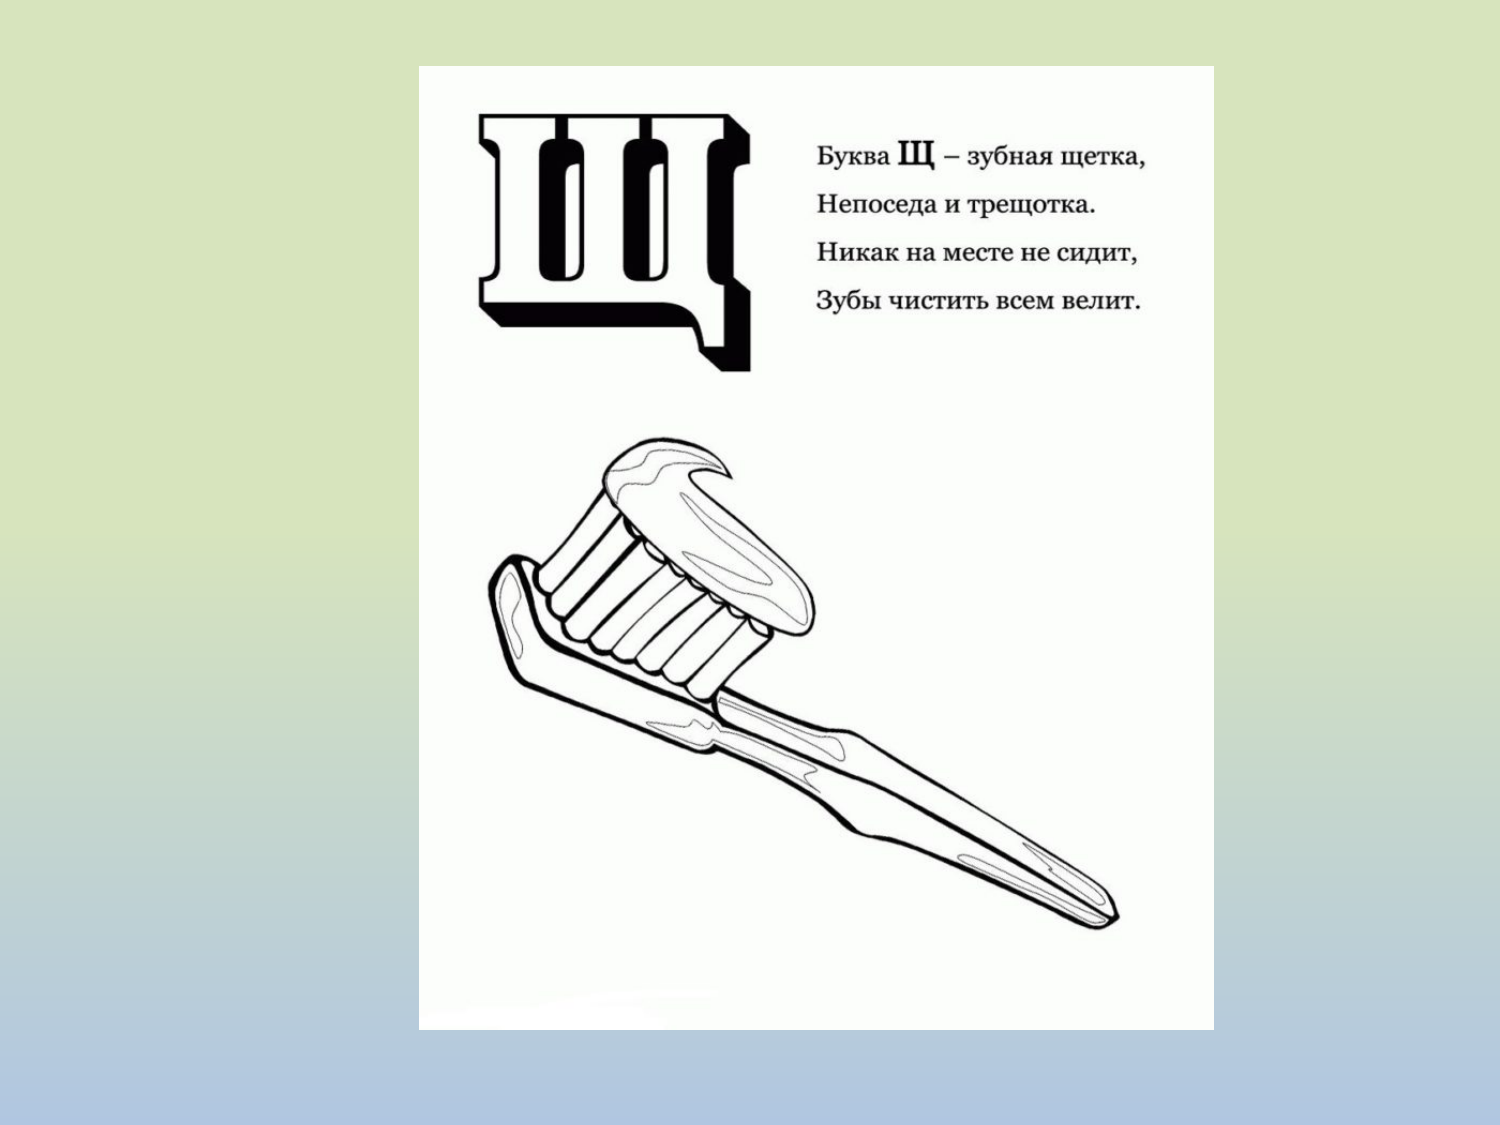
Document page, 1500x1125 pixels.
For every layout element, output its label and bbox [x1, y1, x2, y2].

picture [418, 66, 1214, 1031]
